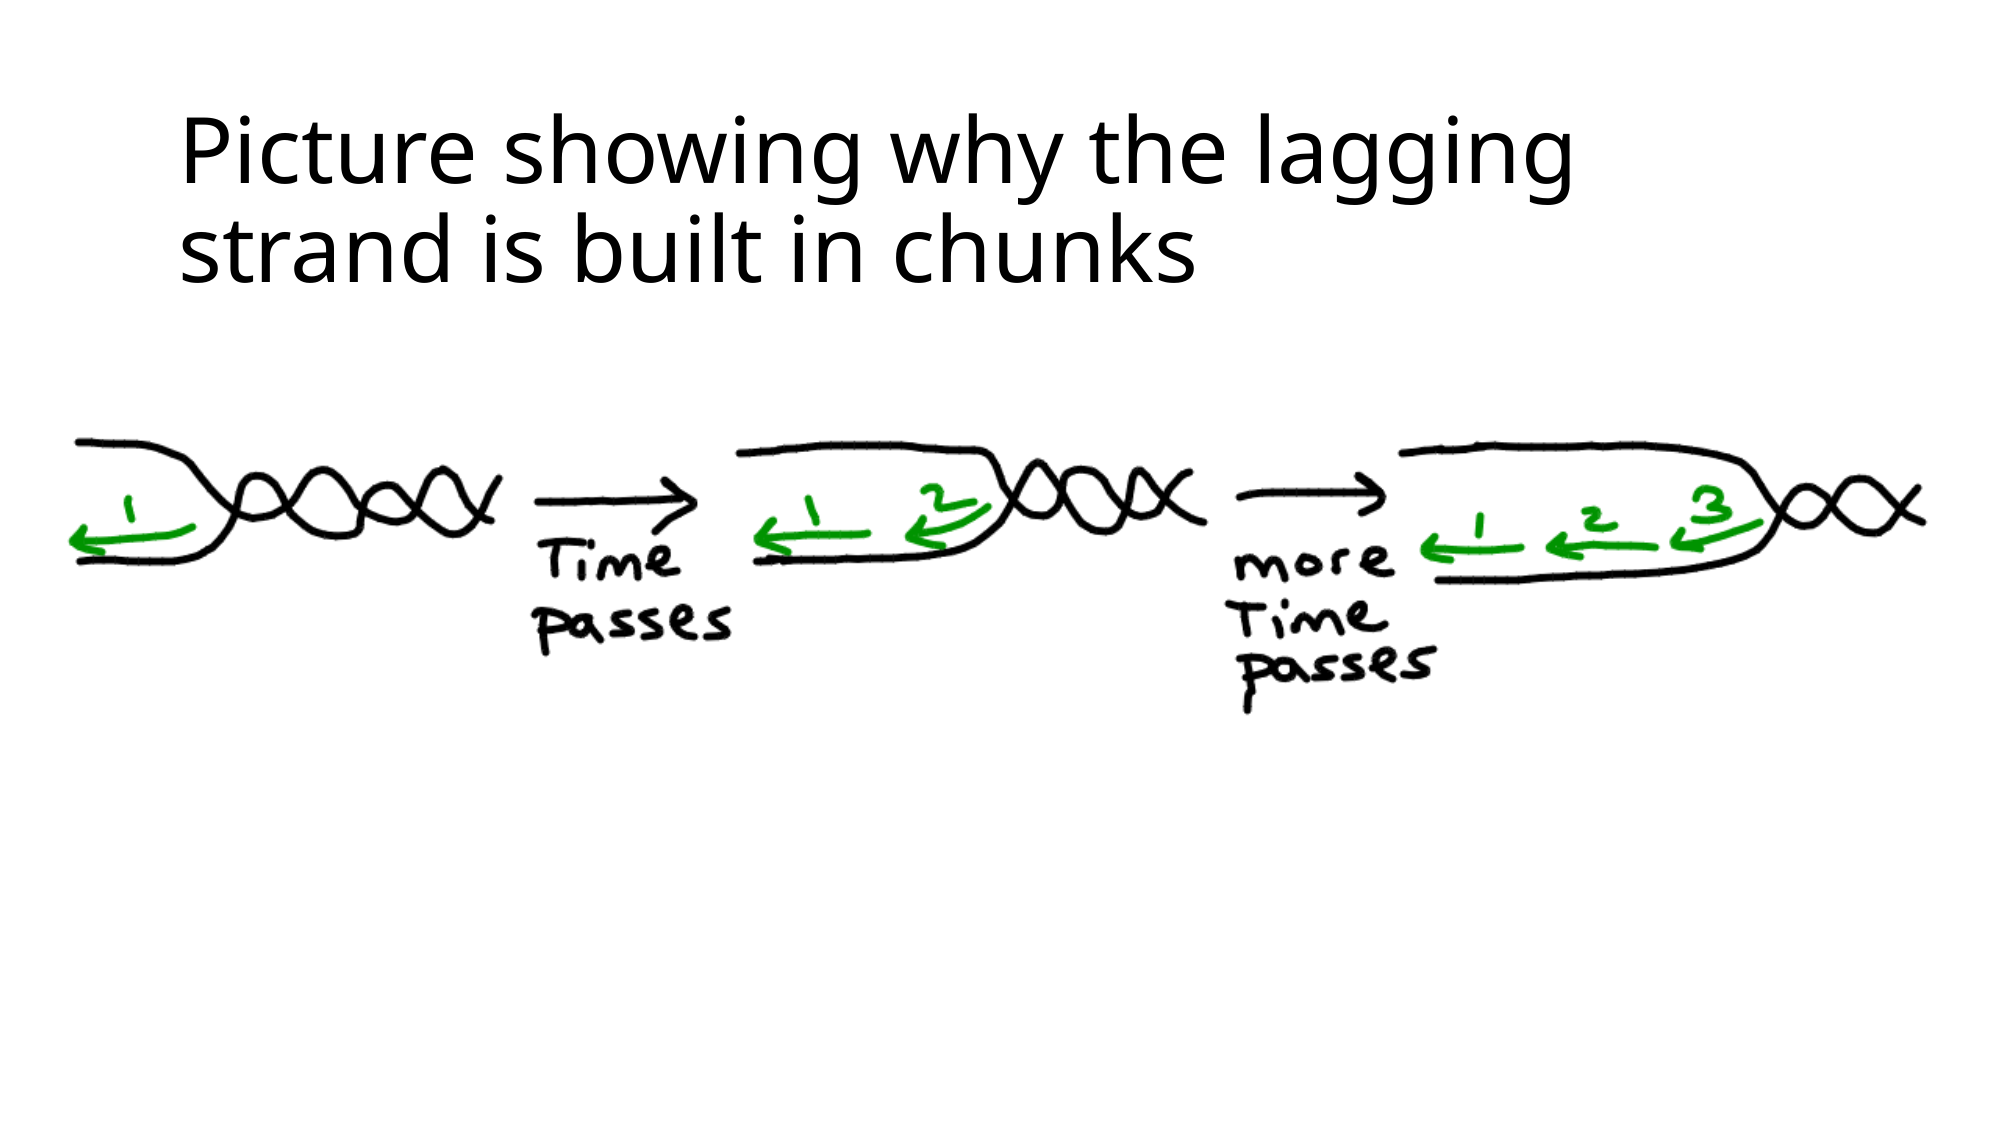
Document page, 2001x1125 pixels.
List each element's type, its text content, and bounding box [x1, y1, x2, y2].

title Picture showing why the lagging strand is built in chunks [163, 94, 1893, 312]
picture [60, 394, 1940, 731]
